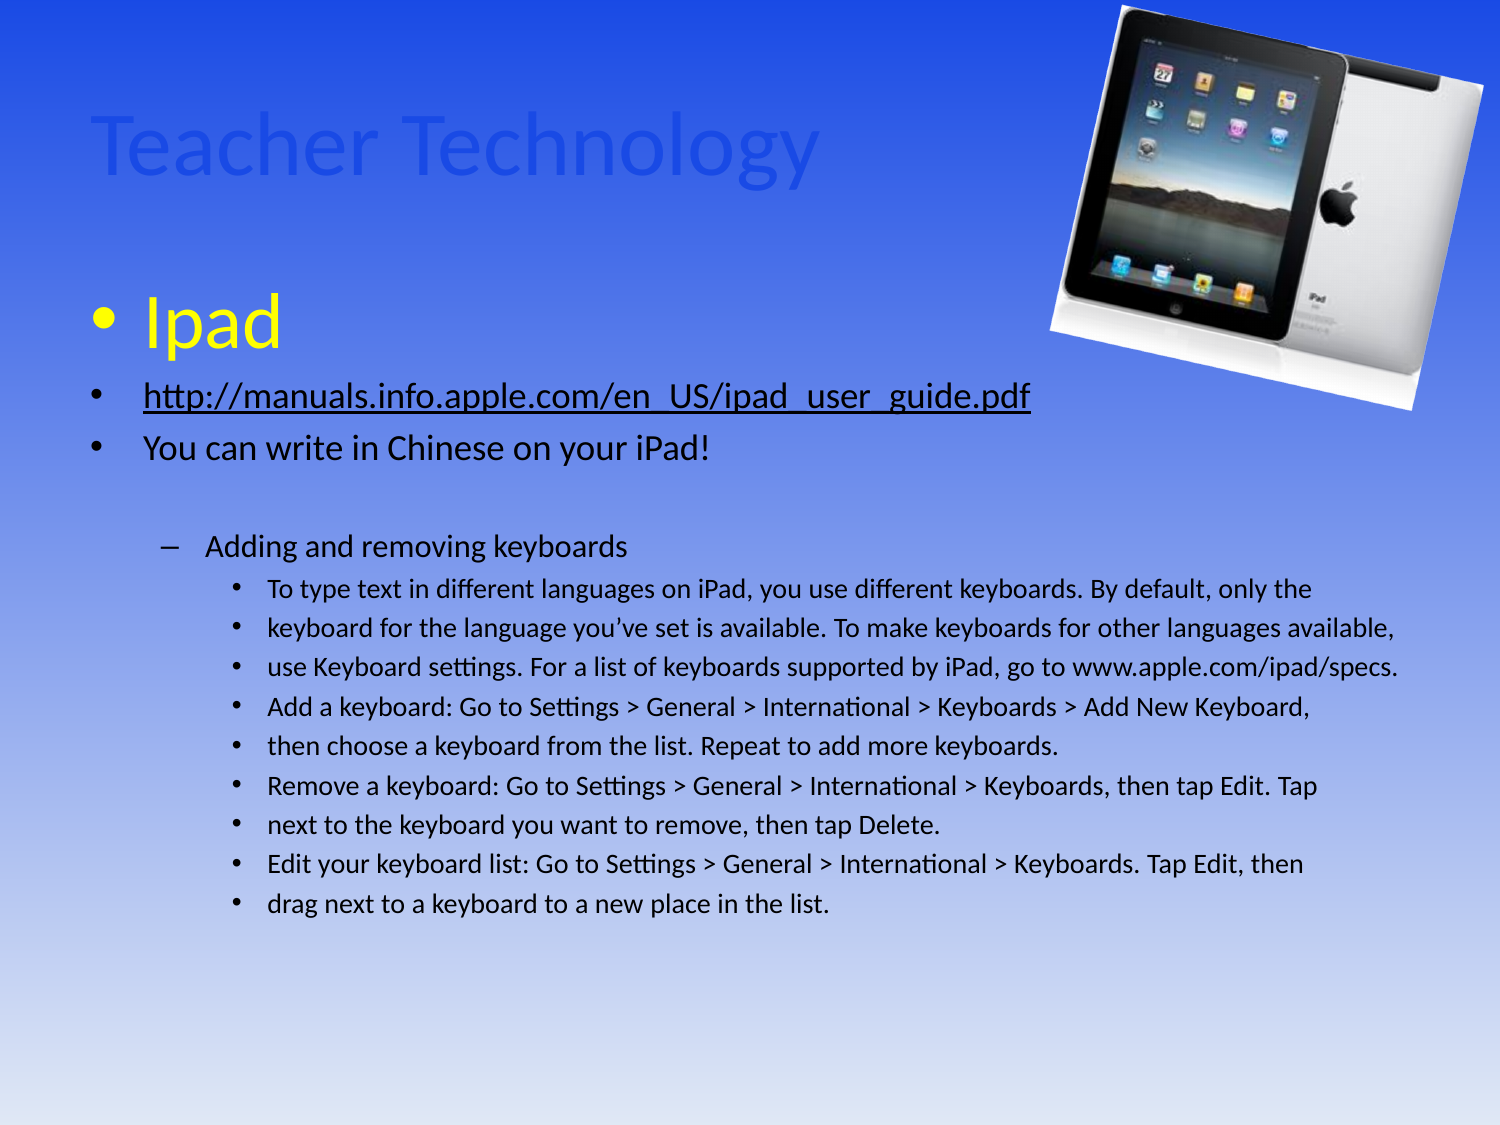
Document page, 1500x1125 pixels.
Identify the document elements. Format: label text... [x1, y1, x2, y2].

list Ipad http://manuals.info.apple.com/en_US/ipad_user_guide.pdf You can write in Chinese on your iPad! Adding and removing keyboards To type text in different languages on iPad, you use different keyboards. By default, only the keyboard for the language you’ve set is available. To make keyboards for other languages available, use Keyboard settings. For a list of keyboards supported by iPad, go to www.apple.com/ipad/specs. Add a keyboard: Go to Settings > General > International > Keyboards > Add New Keyboard, then choose a keyboard from the list. Repeat to add more keyboards. Remove a keyboard: Go to Settings > General > International > Keyboards, then tap Edit. Tap next to the keyboard you want to remove, then tap Delete. Edit your keyboard list: Go to Settings > General > International > Keyboards. Tap Edit, then drag next to a keyboard to a new place in the list. [75, 262, 1425, 1005]
picture [1065, 6, 1483, 375]
title Teacher Technology [75, 45, 1076, 233]
